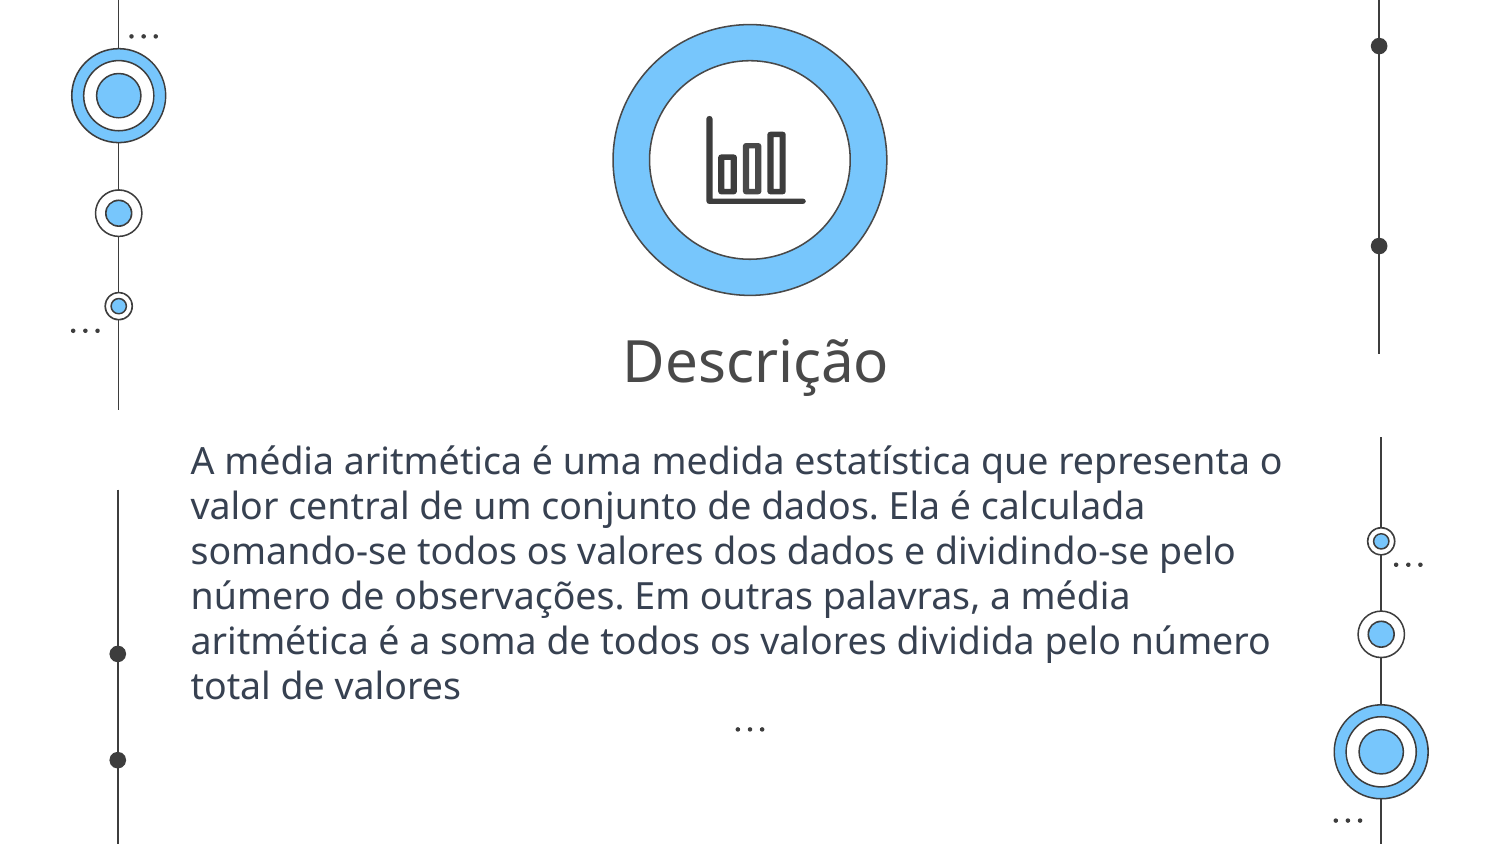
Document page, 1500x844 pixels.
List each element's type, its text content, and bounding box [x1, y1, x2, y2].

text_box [612, 24, 888, 296]
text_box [706, 115, 807, 205]
subtitle A média aritmética é uma medida estatística que representa o valor central de um conjunto de dados. Ela é calculada somando-se todos os valores dos dados e dividindo-se pelo número de observações. Em outras palavras, a média aritmética é a soma de todos os valores dividida pelo número total de valores [175, 421, 1325, 671]
title Descrição [361, 309, 1151, 404]
